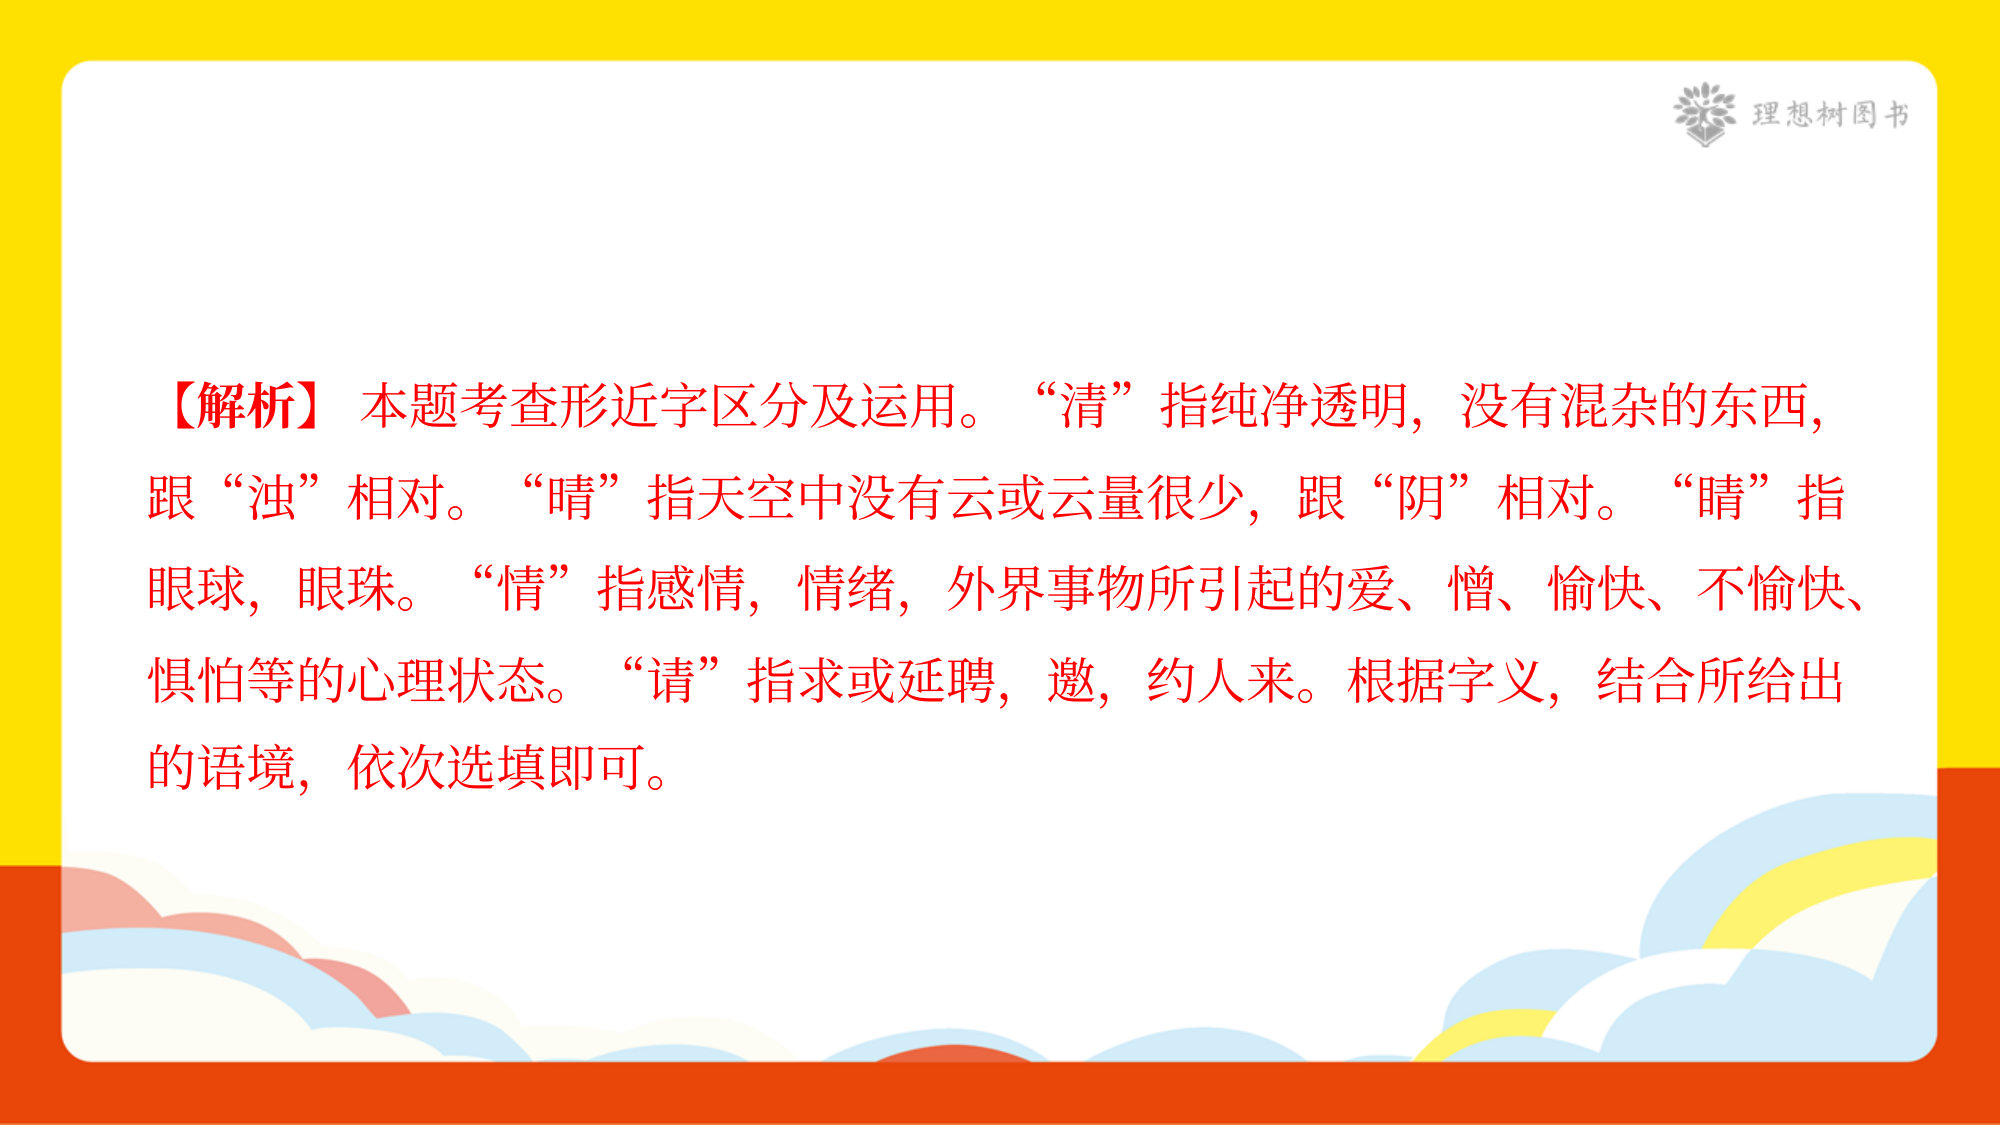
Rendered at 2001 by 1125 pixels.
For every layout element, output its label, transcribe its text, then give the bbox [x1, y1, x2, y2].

picture [0, 0, 2000, 1125]
text_box 【解析】 本题考查形近字区分及运用。“清”指纯净透明，没有混杂的东西， 跟“浊”相对。“晴”指天空中没有云或云量很少，跟“阴”相对。“睛”指 眼球，眼珠。“情”指感情，情绪，外界事物所引起的爱、憎、愉快、不愉快、 惧怕等的心理状态。“请”指求或延聘，邀，约人来。根据字义，结合所给出 的语境，依次选填即可。 [146, 342, 1851, 788]
